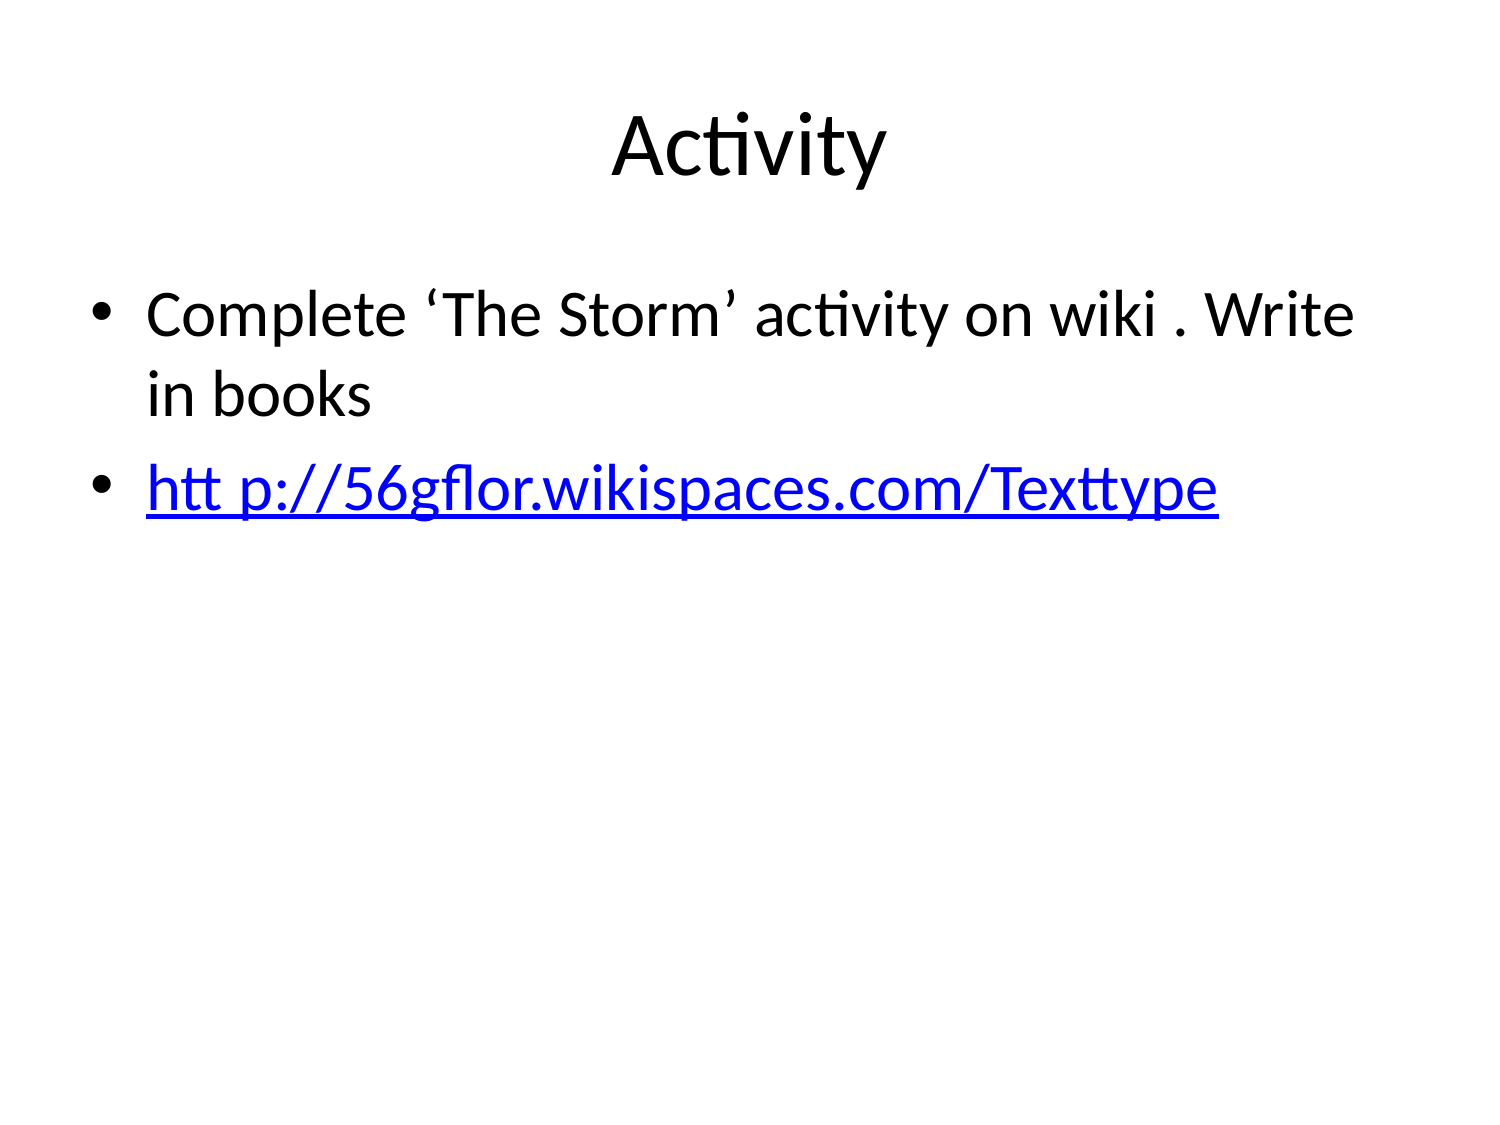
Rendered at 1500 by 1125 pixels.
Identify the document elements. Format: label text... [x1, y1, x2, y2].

list Complete ‘The Storm’ activity on wiki . Write in books htt p://56gflor.wikispaces.com/Texttype [75, 262, 1425, 1005]
title Activity [75, 45, 1425, 233]
